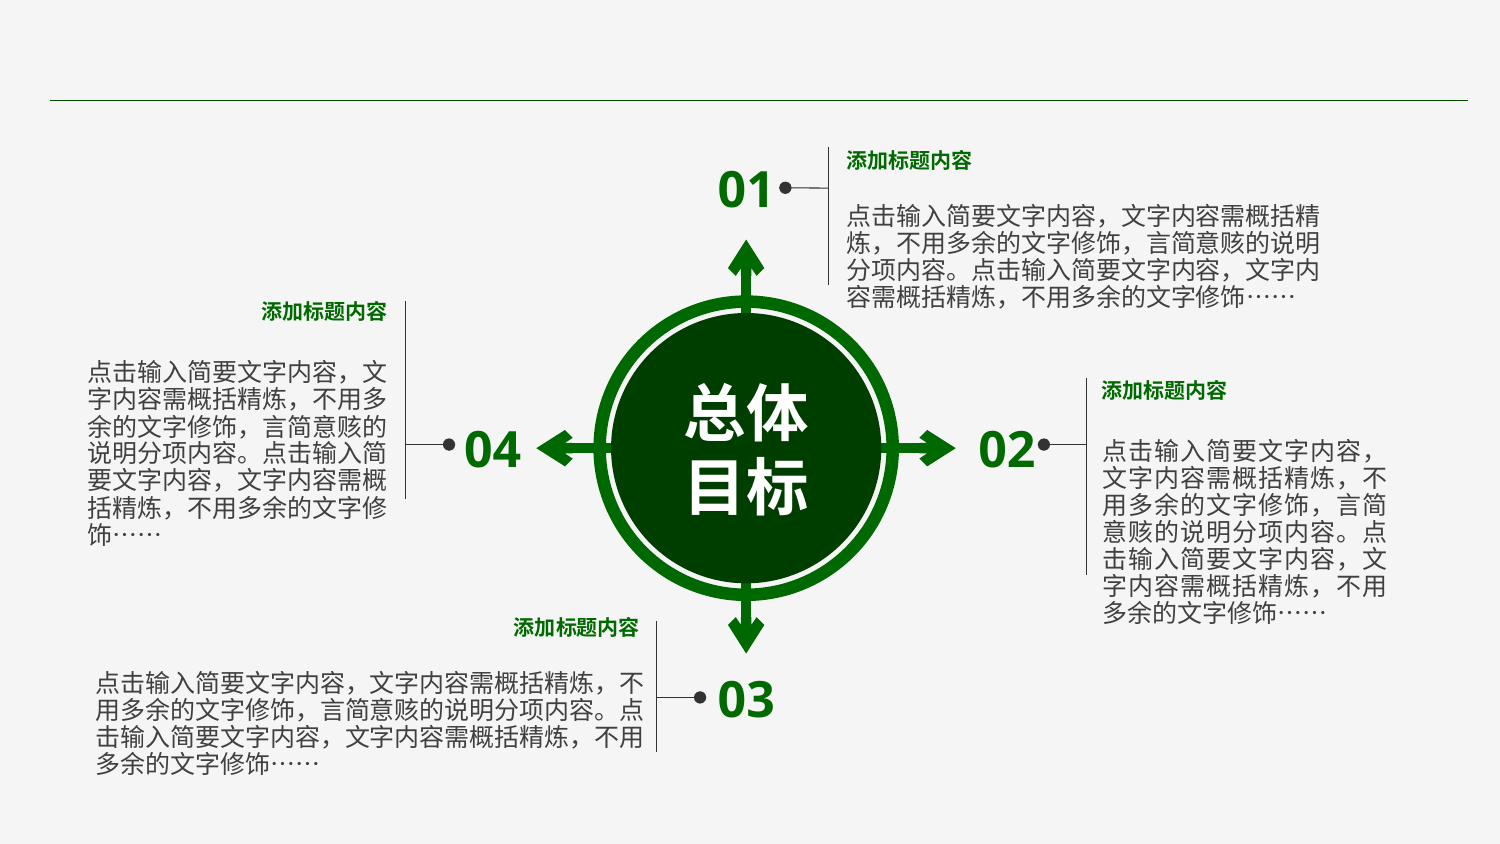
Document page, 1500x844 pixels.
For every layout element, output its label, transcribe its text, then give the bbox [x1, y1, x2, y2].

text_box 添加标题内容 [159, 298, 388, 325]
text_box 01 [706, 157, 786, 218]
text_box 点击输入简要文字内容，文字内容需概括精炼，不用多余的文字修饰，言简意赅的说明分项内容。点击输入简要文字内容，文字内容需概括精炼，不用多余的文字修饰…… [95, 670, 653, 779]
text_box [598, 453, 741, 596]
text_box 总体目标 [647, 365, 845, 531]
text_box 04 [453, 417, 532, 478]
text_box 添加标题内容 [1101, 377, 1330, 403]
text_box [751, 300, 894, 443]
text_box 点击输入简要文字内容，文字内容需概括精炼，不用多余的文字修饰，言简意赅的说明分项内容。点击输入简要文字内容，文字内容需概括精炼，不用多余的文字修饰…… [846, 203, 1330, 312]
text_box 点击输入简要文字内容，文字内容需概括精炼，不用多余的文字修饰，言简意赅的说明分项内容。点击输入简要文字内容，文字内容需概括精炼，不用多余的文字修饰…… [1102, 438, 1388, 628]
text_box 添加标题内容 [846, 147, 1075, 173]
text_box 点击输入简要文字内容，文字内容需概括精炼，不用多余的文字修饰，言简意赅的说明分项内容。点击输入简要文字内容，文字内容需概括精炼，不用多余的文字修饰…… [87, 359, 405, 550]
text_box 03 [706, 667, 786, 728]
text_box 添加标题内容 [412, 614, 640, 640]
text_box [751, 453, 894, 596]
text_box [610, 311, 883, 585]
text_box [598, 300, 741, 443]
text_box 02 [967, 417, 1047, 478]
